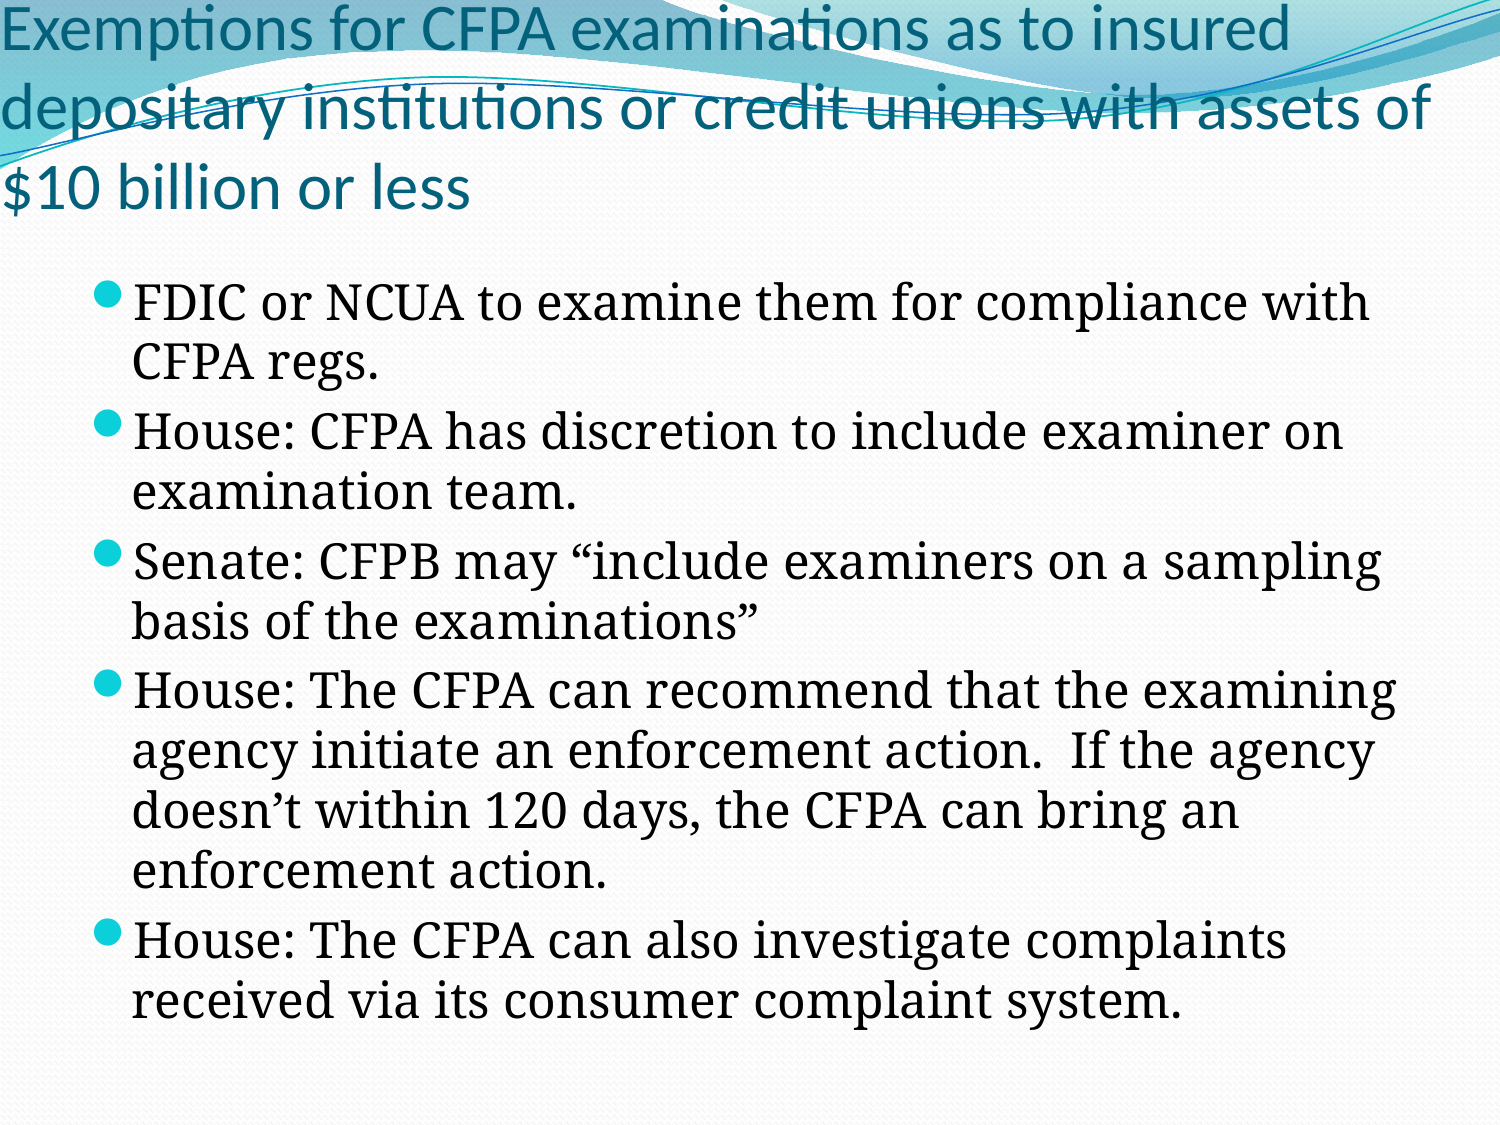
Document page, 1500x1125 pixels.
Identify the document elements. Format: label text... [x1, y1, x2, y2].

title Exemptions for CFPA examinations as to insured depositary institutions or credit unions with assets of $10 billion or less [0, 24, 1476, 304]
list FDIC or NCUA to examine them for compliance with CFPA regs. House: CFPA has discretion to include examiner on examination team. Senate: CFPB may “include examiners on a sampling basis of the examinations” House: The CFPA can recommend that the examining agency initiate an enforcement action. If the agency doesn’t within 120 days, the CFPA can bring an enforcement action. House: The CFPA can also investigate complaints received via its consumer complaint system. [74, 262, 1426, 1038]
